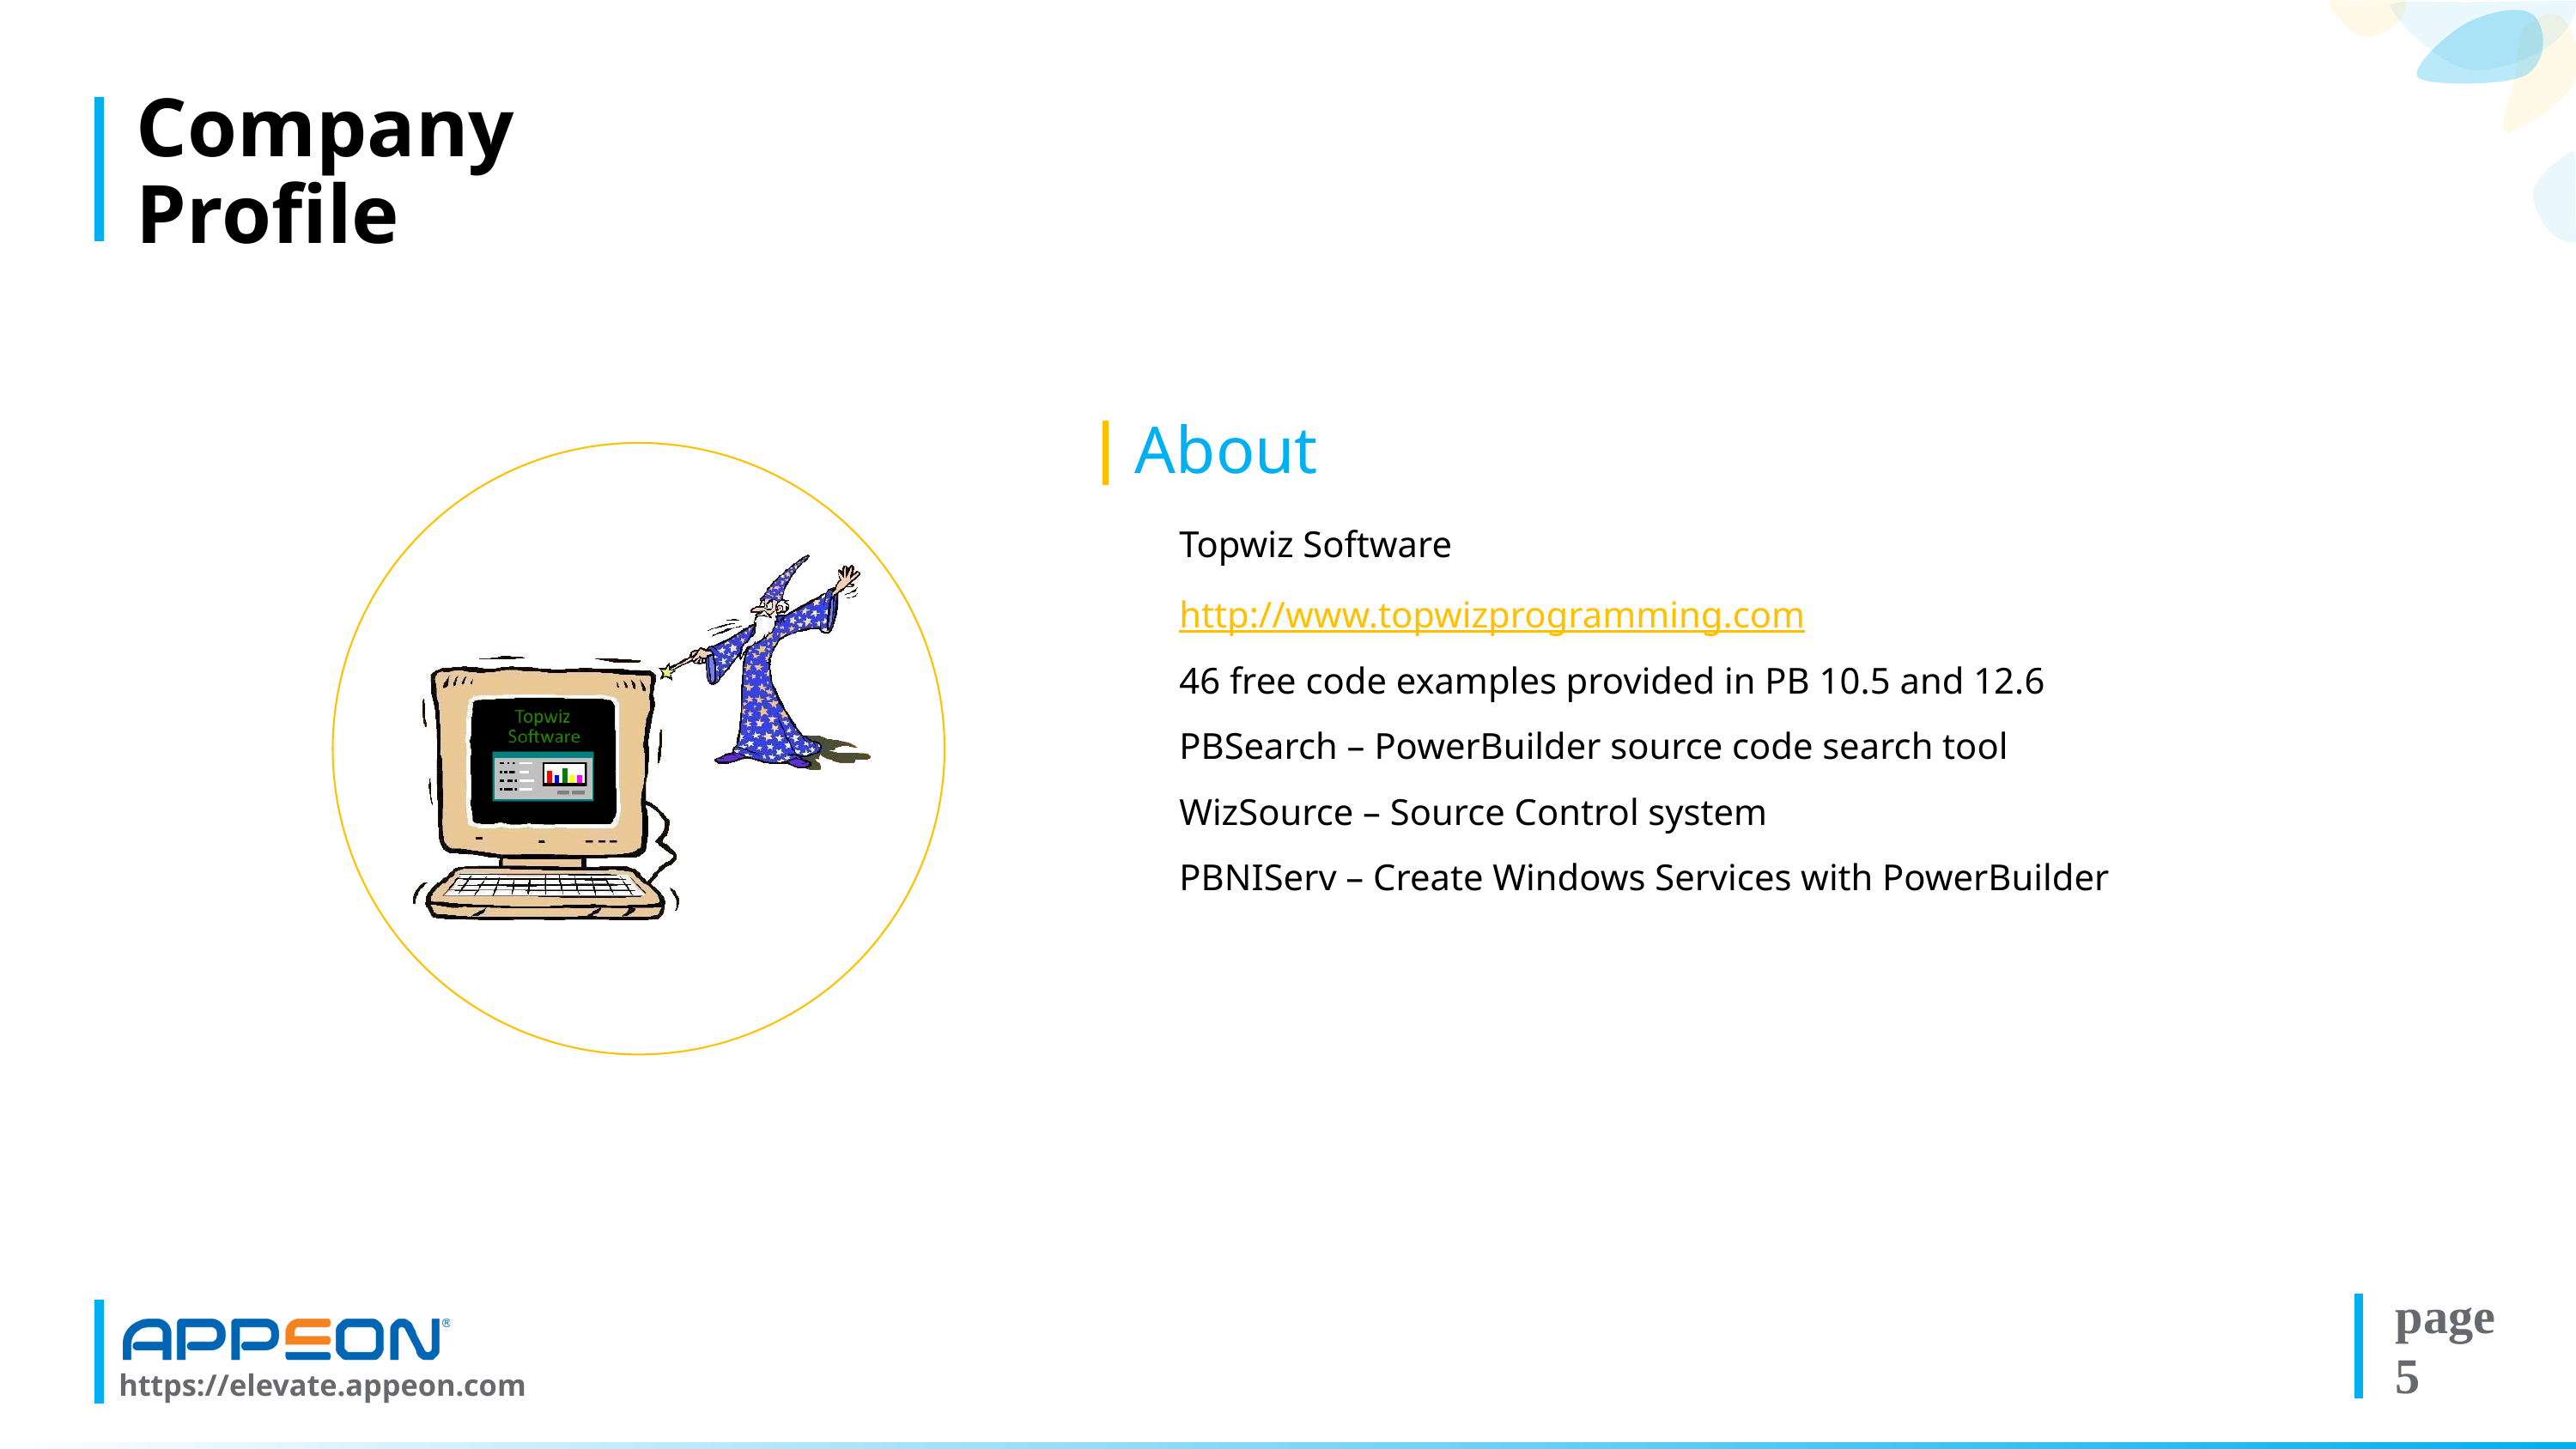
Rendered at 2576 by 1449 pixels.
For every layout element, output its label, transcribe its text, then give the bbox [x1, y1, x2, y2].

picture [407, 551, 880, 938]
list Topwiz Software http://www.topwizprogramming.com 46 free code examples provided in PB 10.5 and 12.6 PBSearch – PowerBuilder source code search tool WizSource – Source Control system PBNIServ – Create Windows Services with PowerBuilder [1166, 520, 2323, 1055]
picture [123, 1318, 451, 1361]
title Company Profile [123, 80, 1020, 270]
slide_number page 5 [2383, 1277, 2576, 1412]
